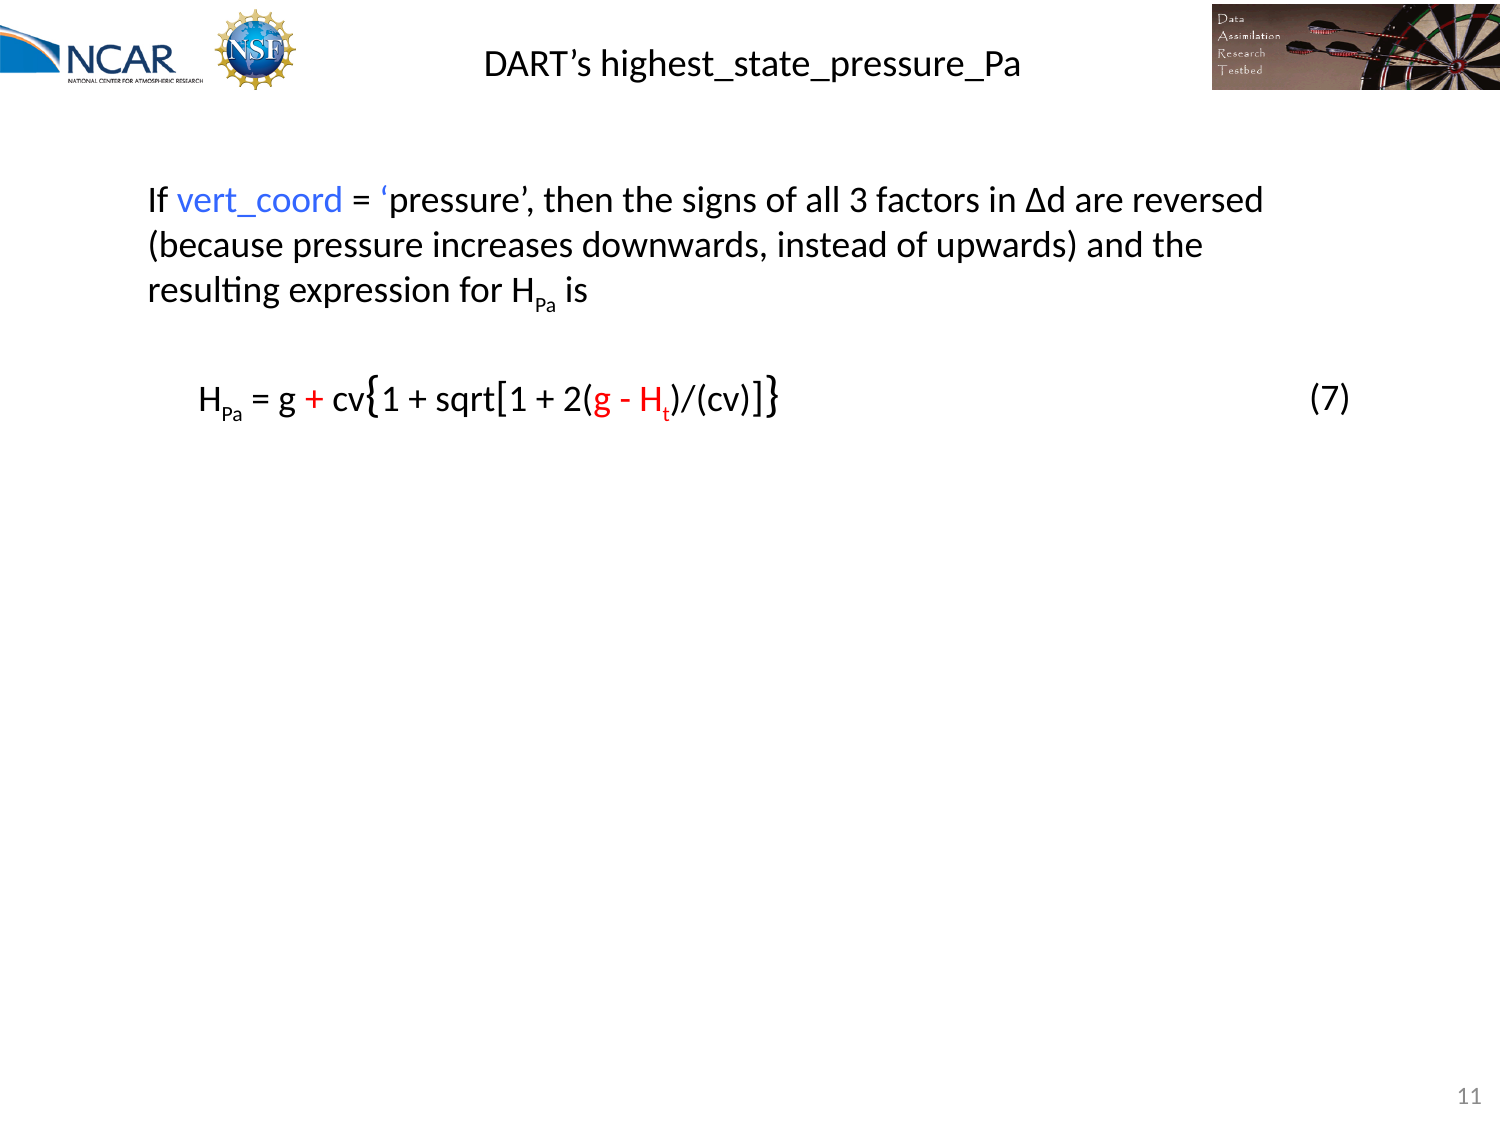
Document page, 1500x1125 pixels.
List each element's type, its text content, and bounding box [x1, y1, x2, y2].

picture [1212, 4, 1500, 90]
picture [0, 25, 203, 83]
picture [213, 7, 297, 91]
title DART’s highest_state_pressure_Pa [315, 3, 1190, 103]
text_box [132, 167, 1367, 426]
slide_number 11 [1425, 1064, 1498, 1125]
